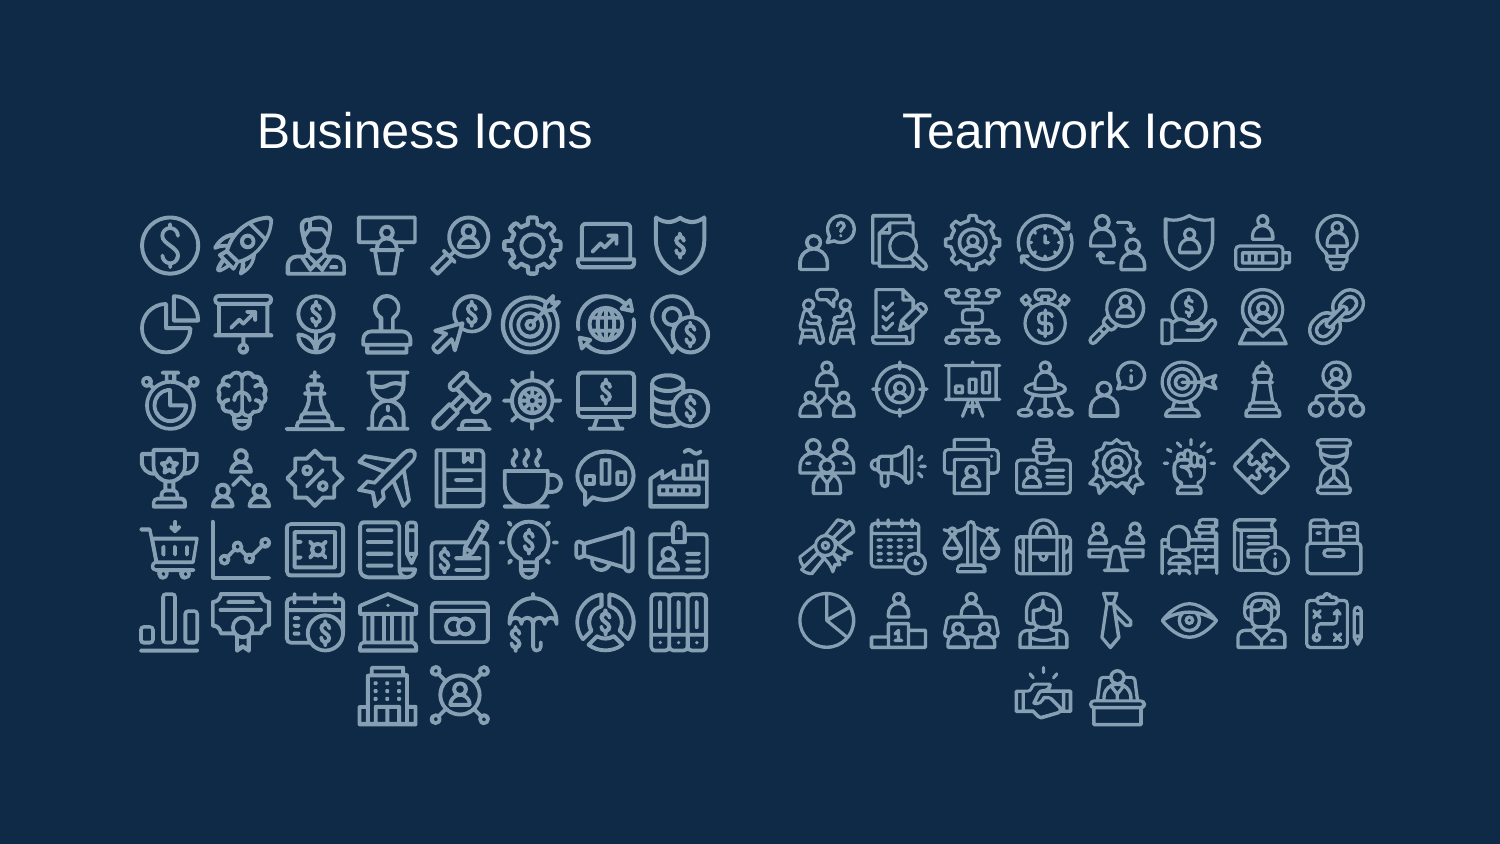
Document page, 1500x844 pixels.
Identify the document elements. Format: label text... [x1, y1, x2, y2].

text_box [1014, 665, 1073, 720]
text_box [356, 215, 417, 276]
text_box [1163, 213, 1215, 272]
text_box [210, 591, 272, 653]
text_box [798, 360, 856, 418]
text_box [648, 447, 710, 509]
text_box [138, 591, 200, 653]
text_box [1087, 287, 1148, 346]
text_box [1014, 437, 1073, 496]
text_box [429, 215, 493, 276]
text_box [1088, 213, 1147, 272]
text_box [1088, 669, 1147, 727]
text_box [1018, 591, 1069, 650]
text_box [1308, 288, 1366, 346]
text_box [210, 447, 272, 509]
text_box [212, 293, 274, 355]
text_box [1100, 591, 1133, 650]
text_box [869, 517, 928, 576]
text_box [869, 444, 928, 489]
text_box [1160, 601, 1219, 640]
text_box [1232, 517, 1291, 576]
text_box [1160, 287, 1219, 346]
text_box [869, 591, 928, 650]
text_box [366, 370, 410, 432]
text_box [870, 287, 929, 346]
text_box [942, 437, 1001, 496]
text_box [1307, 360, 1366, 418]
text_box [357, 665, 418, 727]
text_box [1244, 360, 1282, 418]
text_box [1305, 518, 1363, 576]
text_box [1016, 360, 1074, 418]
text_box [434, 448, 486, 509]
text_box [871, 213, 929, 272]
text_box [1236, 591, 1287, 650]
text_box [942, 591, 1000, 650]
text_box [1016, 213, 1074, 272]
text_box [943, 360, 1002, 419]
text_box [574, 293, 638, 355]
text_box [648, 520, 710, 580]
text_box [574, 526, 635, 574]
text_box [1162, 437, 1217, 496]
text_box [139, 519, 200, 581]
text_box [429, 664, 491, 726]
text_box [429, 600, 491, 645]
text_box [357, 591, 419, 653]
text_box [212, 215, 274, 276]
text_box [1315, 213, 1359, 272]
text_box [575, 592, 637, 653]
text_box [648, 592, 709, 653]
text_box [575, 370, 637, 432]
text_box [942, 519, 1001, 574]
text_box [1237, 287, 1289, 346]
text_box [798, 437, 856, 496]
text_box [1233, 213, 1292, 272]
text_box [1087, 437, 1146, 496]
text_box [210, 519, 272, 581]
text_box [1304, 591, 1364, 650]
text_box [139, 215, 201, 276]
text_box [501, 215, 563, 277]
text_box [285, 215, 347, 276]
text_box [498, 519, 559, 581]
text_box [357, 448, 417, 509]
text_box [1018, 287, 1072, 346]
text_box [575, 221, 637, 270]
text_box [430, 293, 492, 355]
text_box [798, 591, 856, 649]
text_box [357, 520, 419, 580]
title Business Icons [139, 83, 711, 163]
text_box [1014, 518, 1073, 576]
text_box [284, 448, 345, 509]
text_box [653, 215, 707, 276]
text_box [1232, 437, 1290, 496]
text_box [1087, 521, 1146, 573]
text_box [798, 518, 856, 576]
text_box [139, 447, 199, 509]
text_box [284, 521, 346, 578]
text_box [502, 447, 564, 509]
text_box [1315, 438, 1353, 496]
text_box [216, 370, 268, 431]
title Teamwork Icons [797, 83, 1369, 163]
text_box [429, 519, 491, 581]
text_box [140, 370, 200, 432]
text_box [296, 294, 336, 355]
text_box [649, 373, 711, 429]
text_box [797, 213, 857, 272]
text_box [943, 213, 1002, 272]
text_box [500, 294, 561, 355]
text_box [284, 592, 346, 653]
text_box [1160, 517, 1219, 576]
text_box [649, 293, 711, 355]
text_box [1160, 360, 1218, 418]
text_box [139, 294, 201, 355]
text_box [361, 294, 413, 355]
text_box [575, 449, 636, 508]
text_box [944, 288, 1002, 345]
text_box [507, 591, 559, 653]
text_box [1088, 360, 1147, 419]
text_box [501, 370, 563, 432]
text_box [430, 370, 493, 432]
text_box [870, 360, 929, 419]
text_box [797, 287, 857, 346]
text_box [284, 370, 345, 432]
